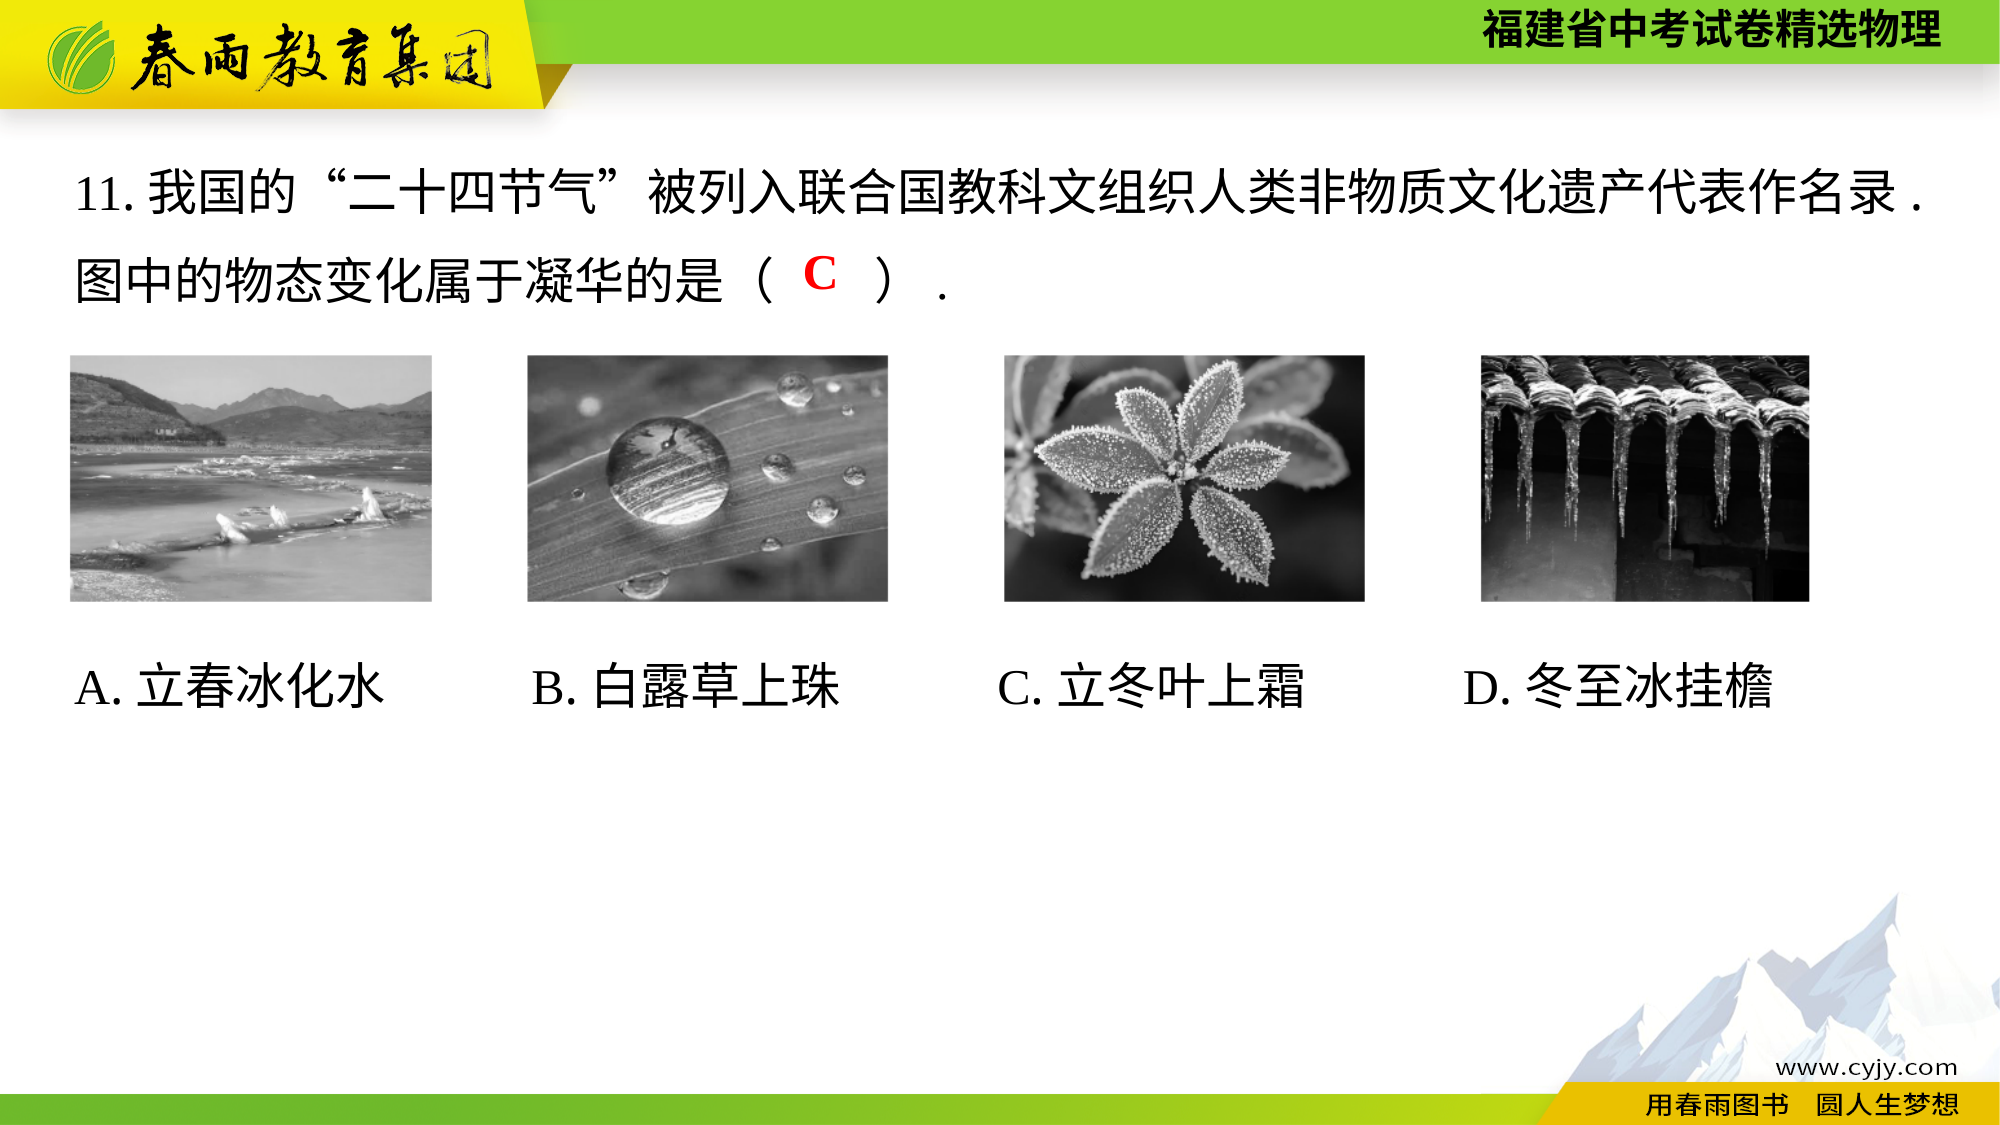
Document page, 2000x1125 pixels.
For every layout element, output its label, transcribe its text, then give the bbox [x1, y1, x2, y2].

text_box C [787, 232, 854, 307]
picture [0, 0, 2000, 1125]
list 11.我国的“二十四节气”被列入联合国教科文组织人类非物质文化遗产代表作名录.图中的物态变化属于凝华的是（ ）. A.立春冰化水 B.白露草上珠 C.立冬叶上霜 D.冬至冰挂檐 [59, 122, 1944, 729]
